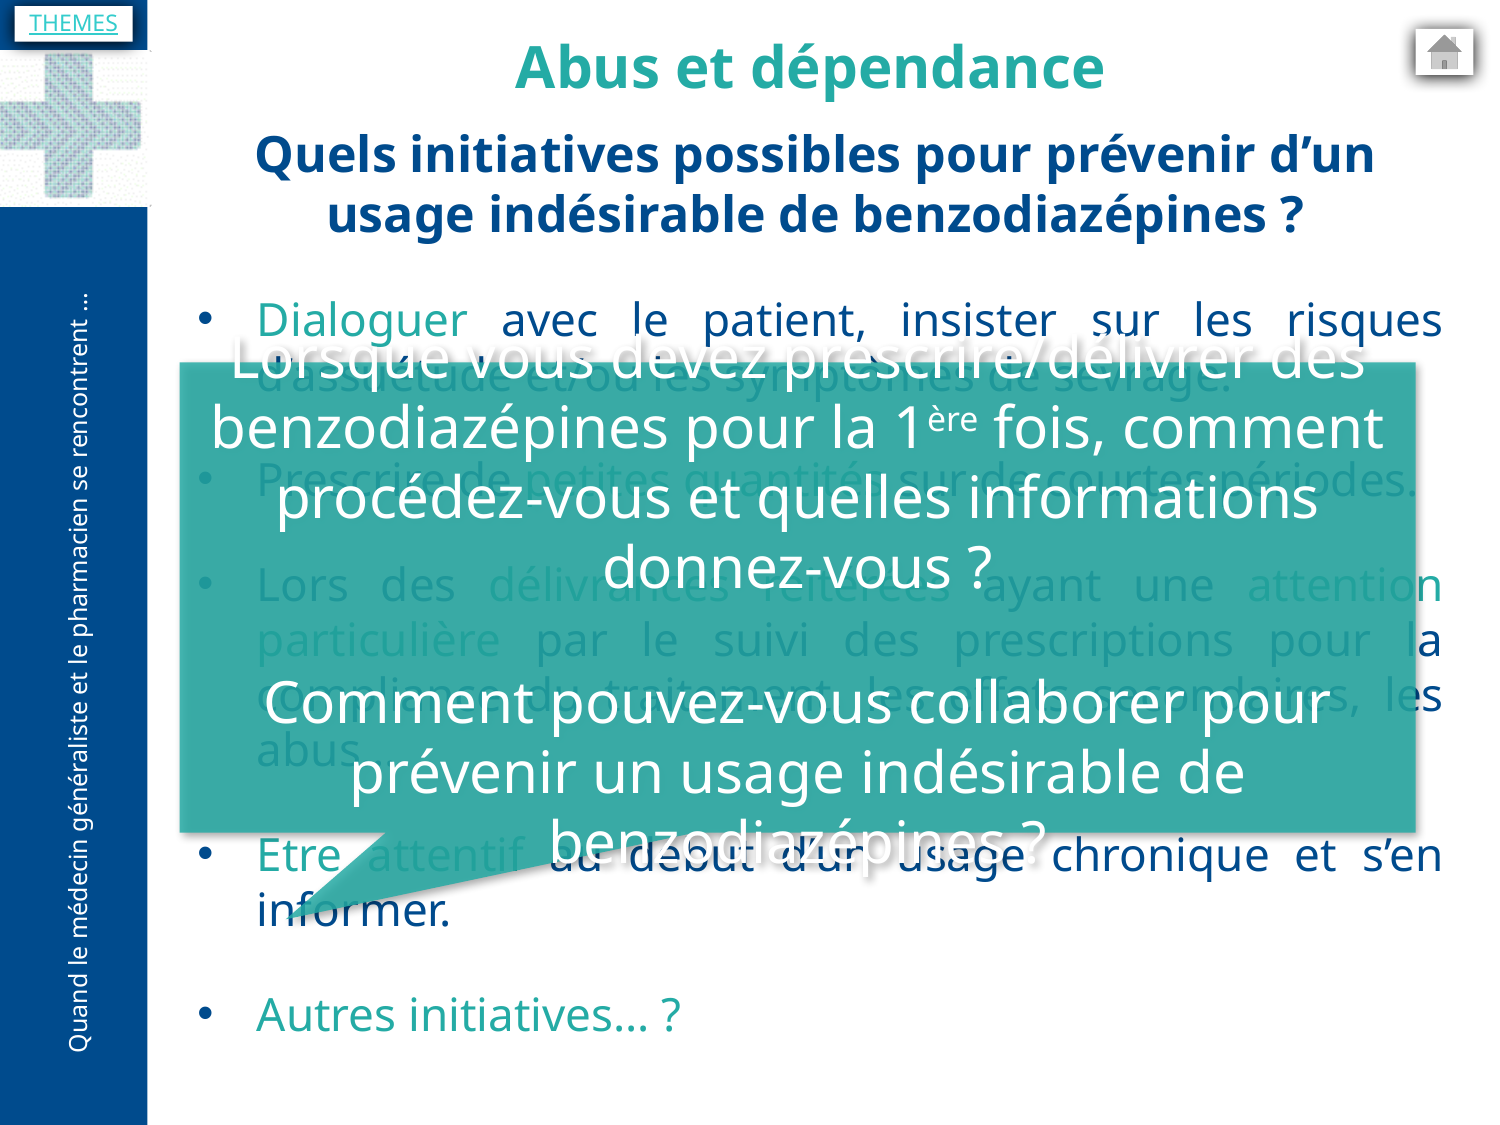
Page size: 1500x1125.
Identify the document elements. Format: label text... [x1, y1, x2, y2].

list Dialoguer avec le patient, insister sur les risques d’assuétude et/ou les symptômes de sevrage. Prescrire de petites quantités sur de courtes périodes. Lors des délivrances réitérées ayant une attention particulière par le suivi des prescriptions pour la compliance du traitement, les effets secondaires, les abus… Etre attentif au début d’un usage chronique et s’en informer. Autres initiatives… ? [182, 282, 1460, 1075]
picture [0, 50, 152, 207]
text_box Lorsque vous devez prescrire/délivrer des benzodiazépines pour la 1ère fois, comment procédez-vous et quelles informations donnez-vous ? Comment pouvez-vous collaborer pour prévenir un usage indésirable de benzodiazépines ? [178, 361, 1417, 921]
text_box Quels initiatives possibles pour prévenir d’un usage indésirable de benzodiazépines ? [163, 115, 1468, 251]
text_box THEMES [14, 5, 134, 42]
text_box [1415, 28, 1474, 76]
list Abus et dépendance [159, 30, 1463, 125]
